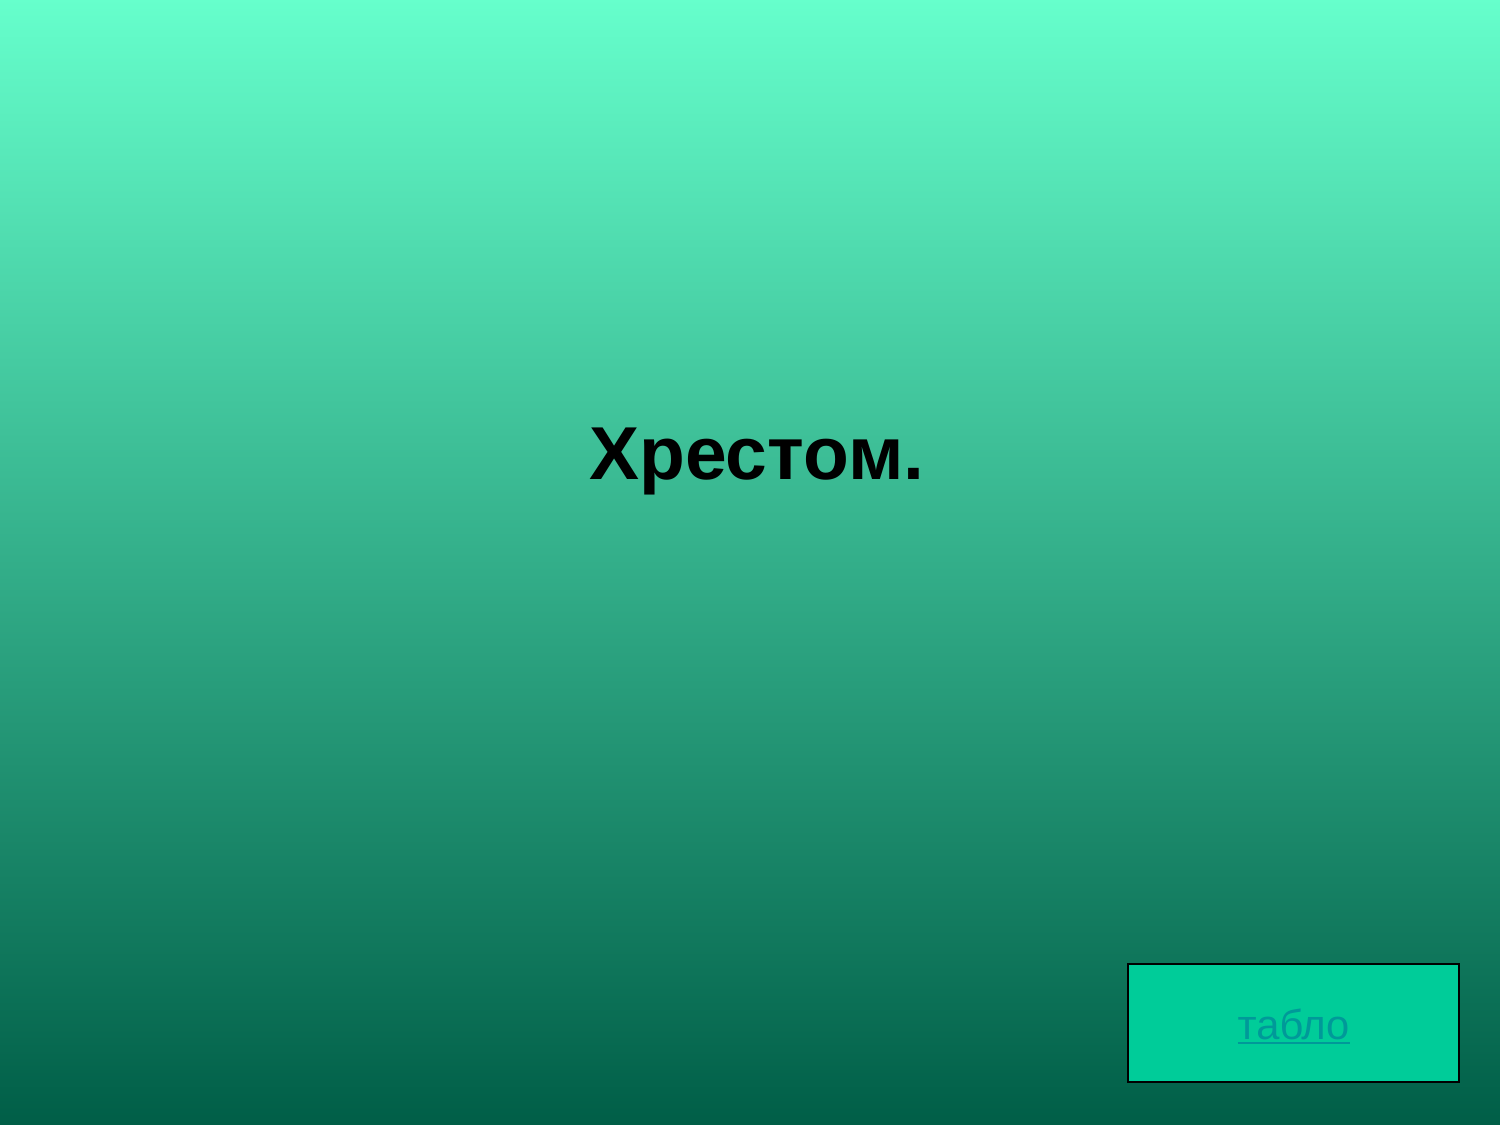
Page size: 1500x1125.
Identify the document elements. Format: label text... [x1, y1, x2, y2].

text_box табло [1128, 964, 1459, 1083]
list Хрестом. [81, 187, 1433, 931]
